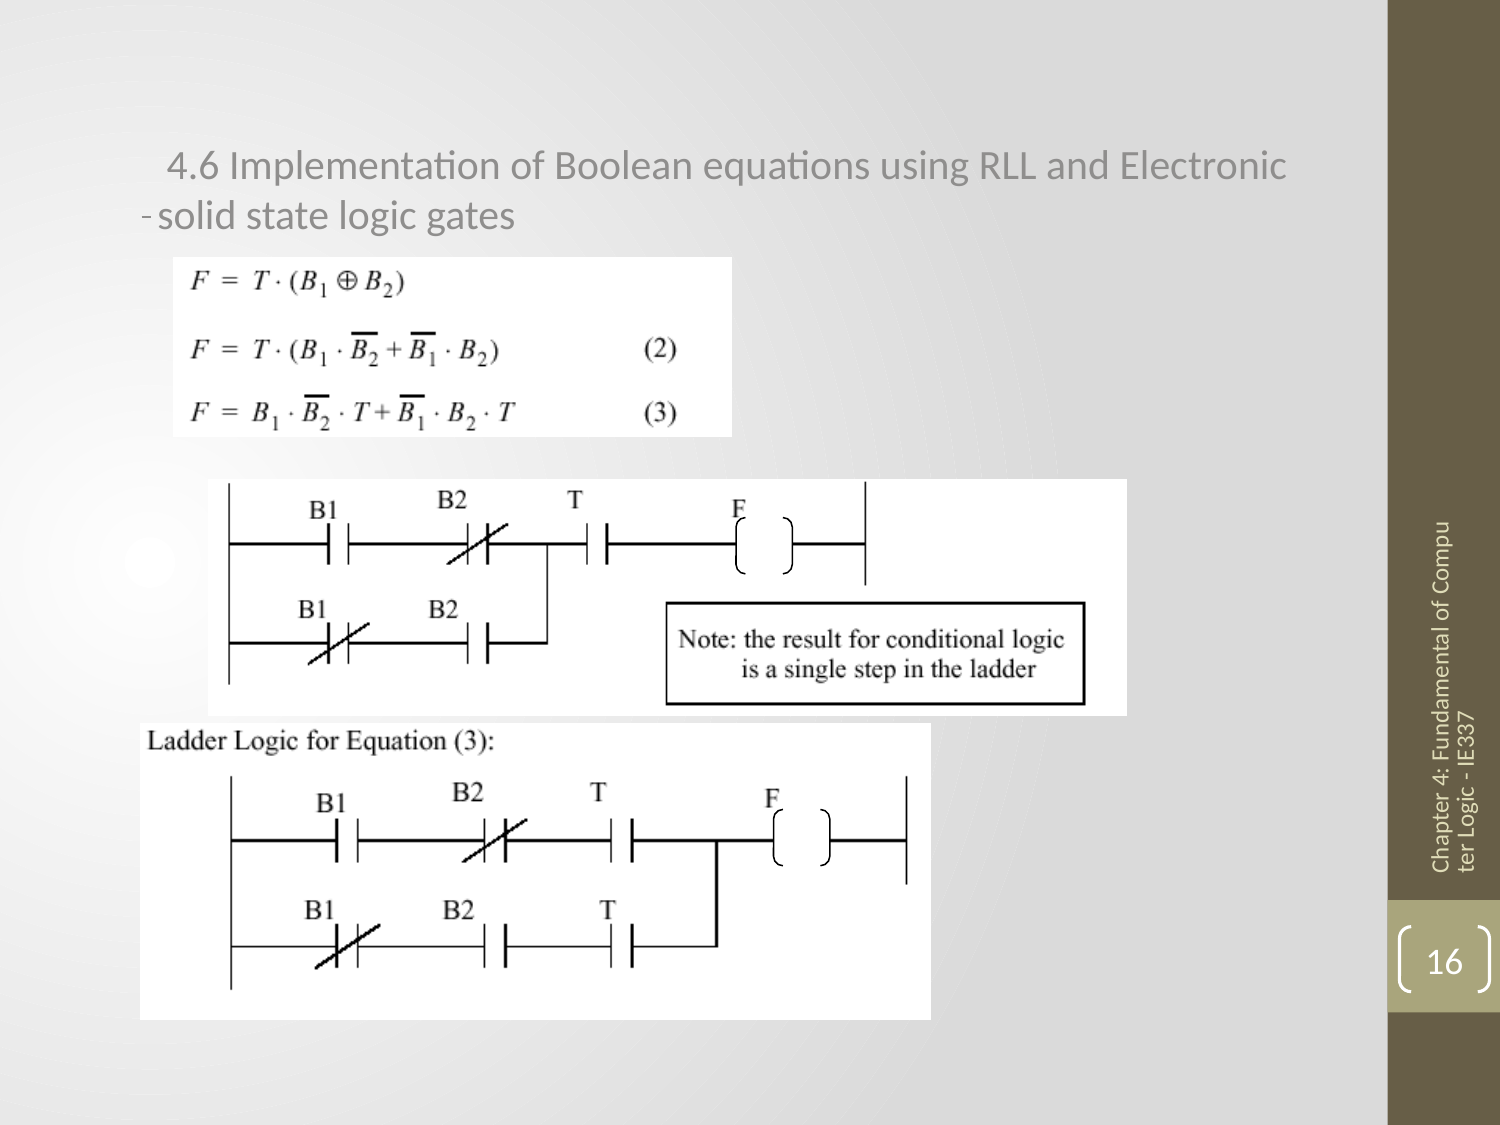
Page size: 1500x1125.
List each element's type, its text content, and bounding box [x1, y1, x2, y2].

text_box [140, 257, 1128, 1020]
text_box 4.6 Implementation of Boolean equations using RLL and Electronic solid state logic gates [142, 130, 1350, 225]
footer Chapter 4: Fundamental of Computer Logic - IE337 [1408, 500, 1469, 889]
subtitle [117, 105, 1325, 200]
slide_number 16 [1397, 925, 1492, 994]
